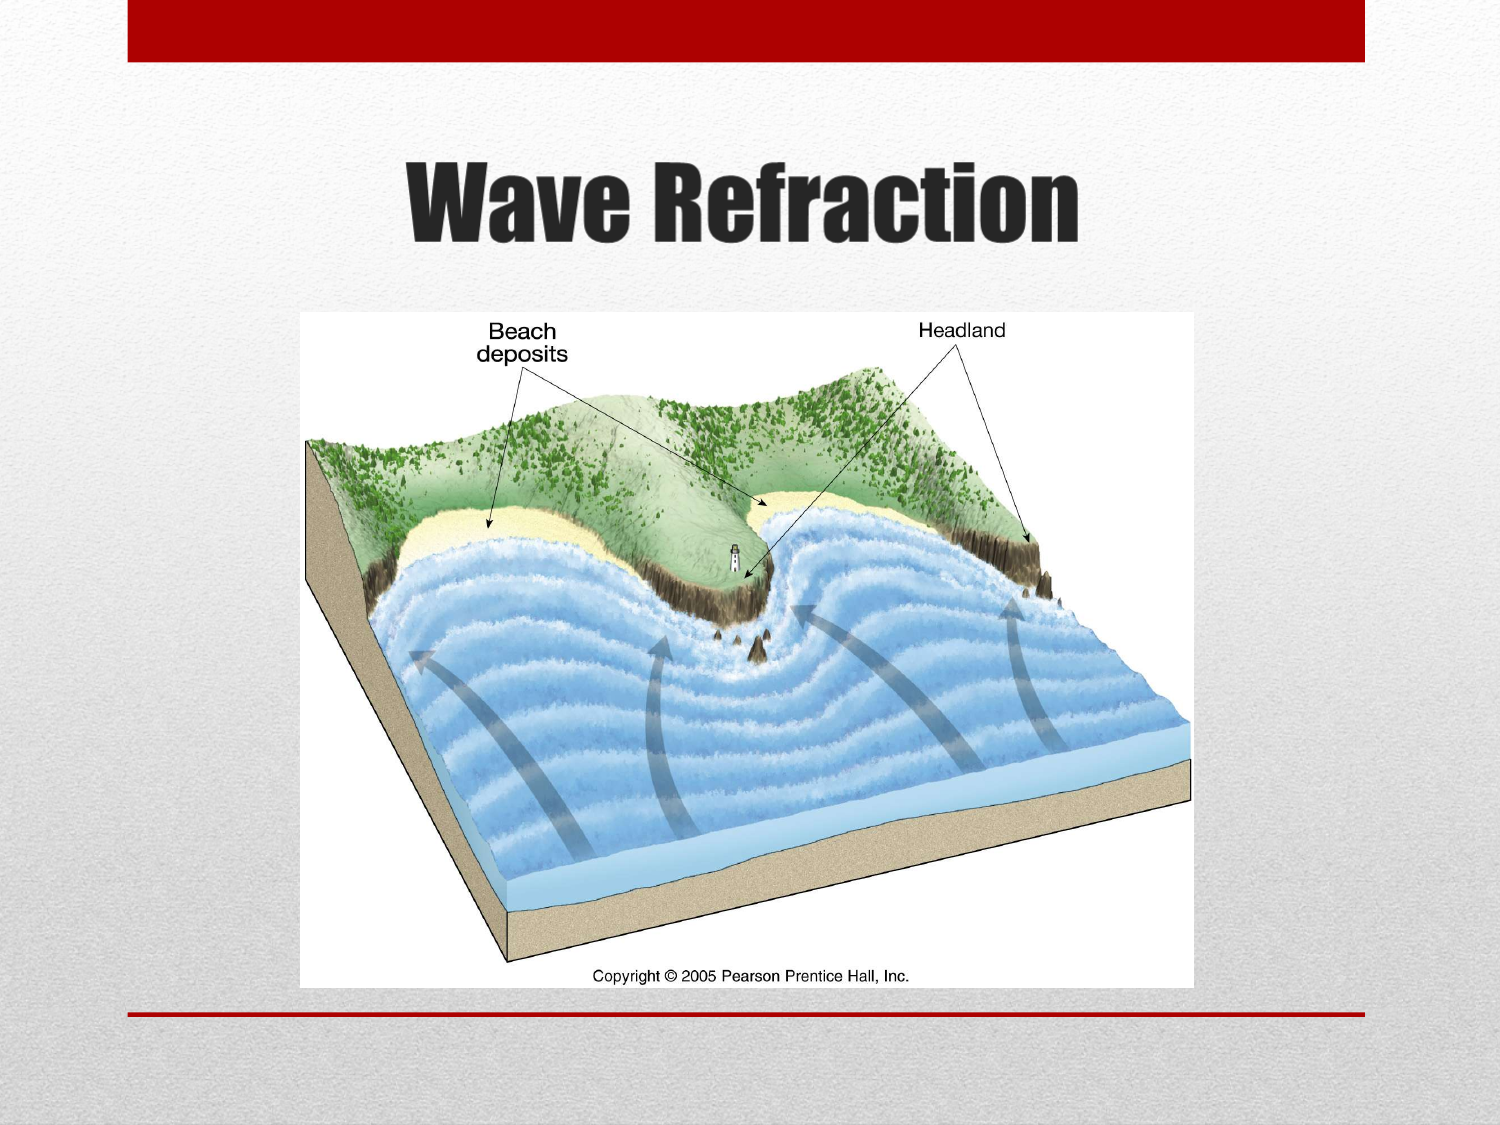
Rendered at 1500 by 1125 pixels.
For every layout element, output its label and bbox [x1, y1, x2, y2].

picture [175, 81, 1314, 989]
